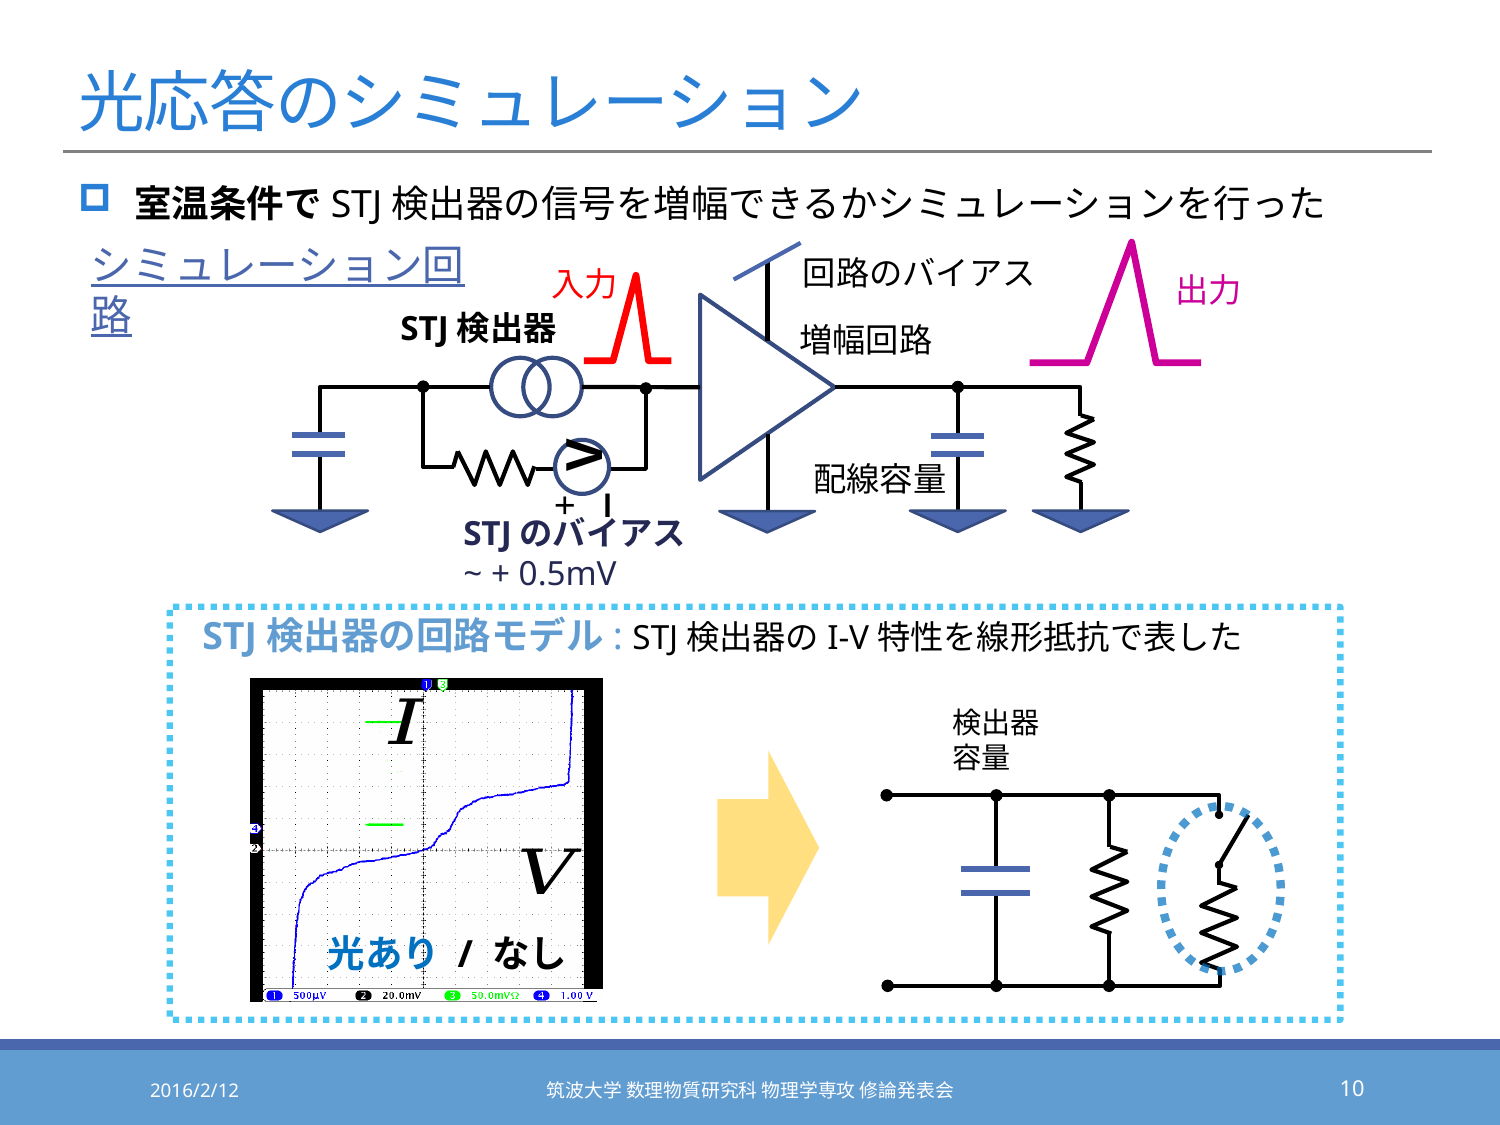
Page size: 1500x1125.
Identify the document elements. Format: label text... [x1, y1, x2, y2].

text_box [1137, 261, 1202, 365]
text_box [886, 794, 1249, 987]
title 光応答のシミュレーション [63, 47, 1433, 148]
text_box 検出器 容量 [937, 696, 1055, 782]
text_box [716, 749, 821, 947]
footer 筑波大学 数理物質研究科 物理学専攻 修論発表会 [453, 1059, 1047, 1120]
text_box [75, 230, 1130, 602]
text_box [1257, 820, 1283, 957]
slide_number 10 [1218, 1059, 1380, 1120]
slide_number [135, 1059, 440, 1120]
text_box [250, 677, 604, 1003]
text_box 室温条件でSTJ検出器の信号を増幅できるかシミュレーションを行った [63, 172, 1379, 237]
text_box 出力 [1161, 262, 1258, 317]
text_box [169, 606, 1342, 1021]
